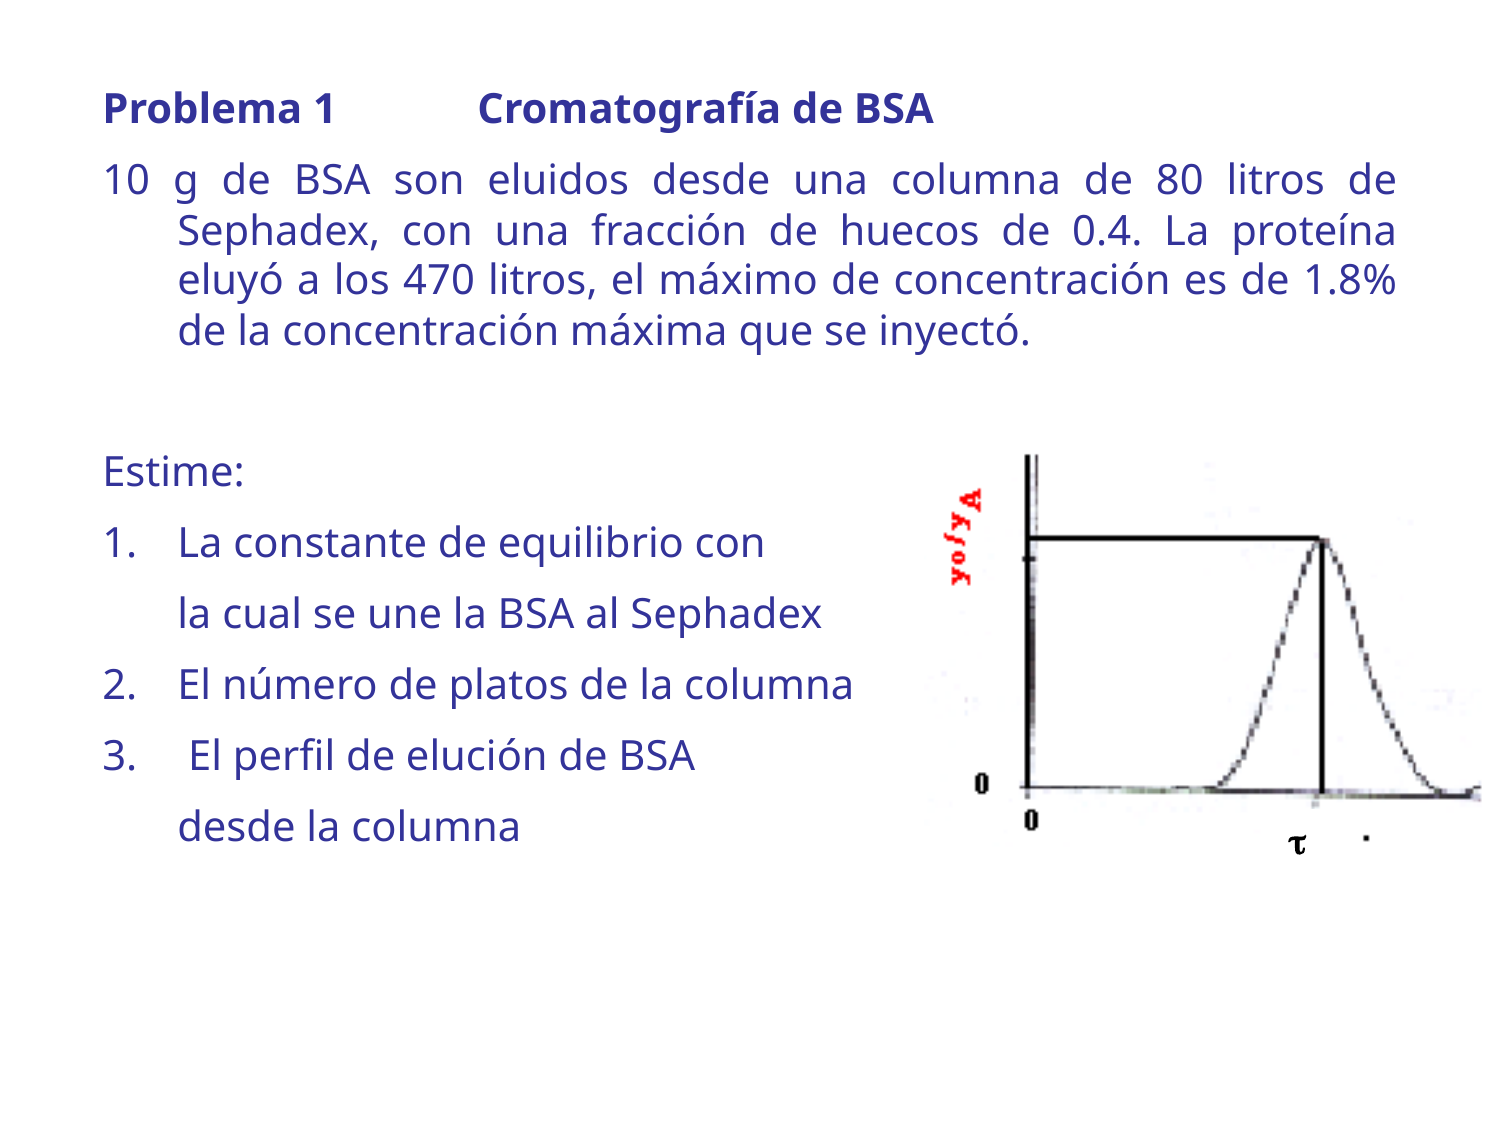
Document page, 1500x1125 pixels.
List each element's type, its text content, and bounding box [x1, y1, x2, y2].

text_box Problema 1 Cromatografía de BSA 10 g de BSA son eluidos desde una columna de 80 litros de Sephadex, con una fracción de huecos de 0.4. La proteína eluyó a los 470 litros, el máximo de concentración es de 1.8% de la concentración máxima que se inyectó. Estime: La constante de equilibrio con la cual se une la BSA al Sephadex El número de platos de la columna El perfil de elución de BSA desde la columna [87, 74, 1413, 857]
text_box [924, 432, 1500, 885]
